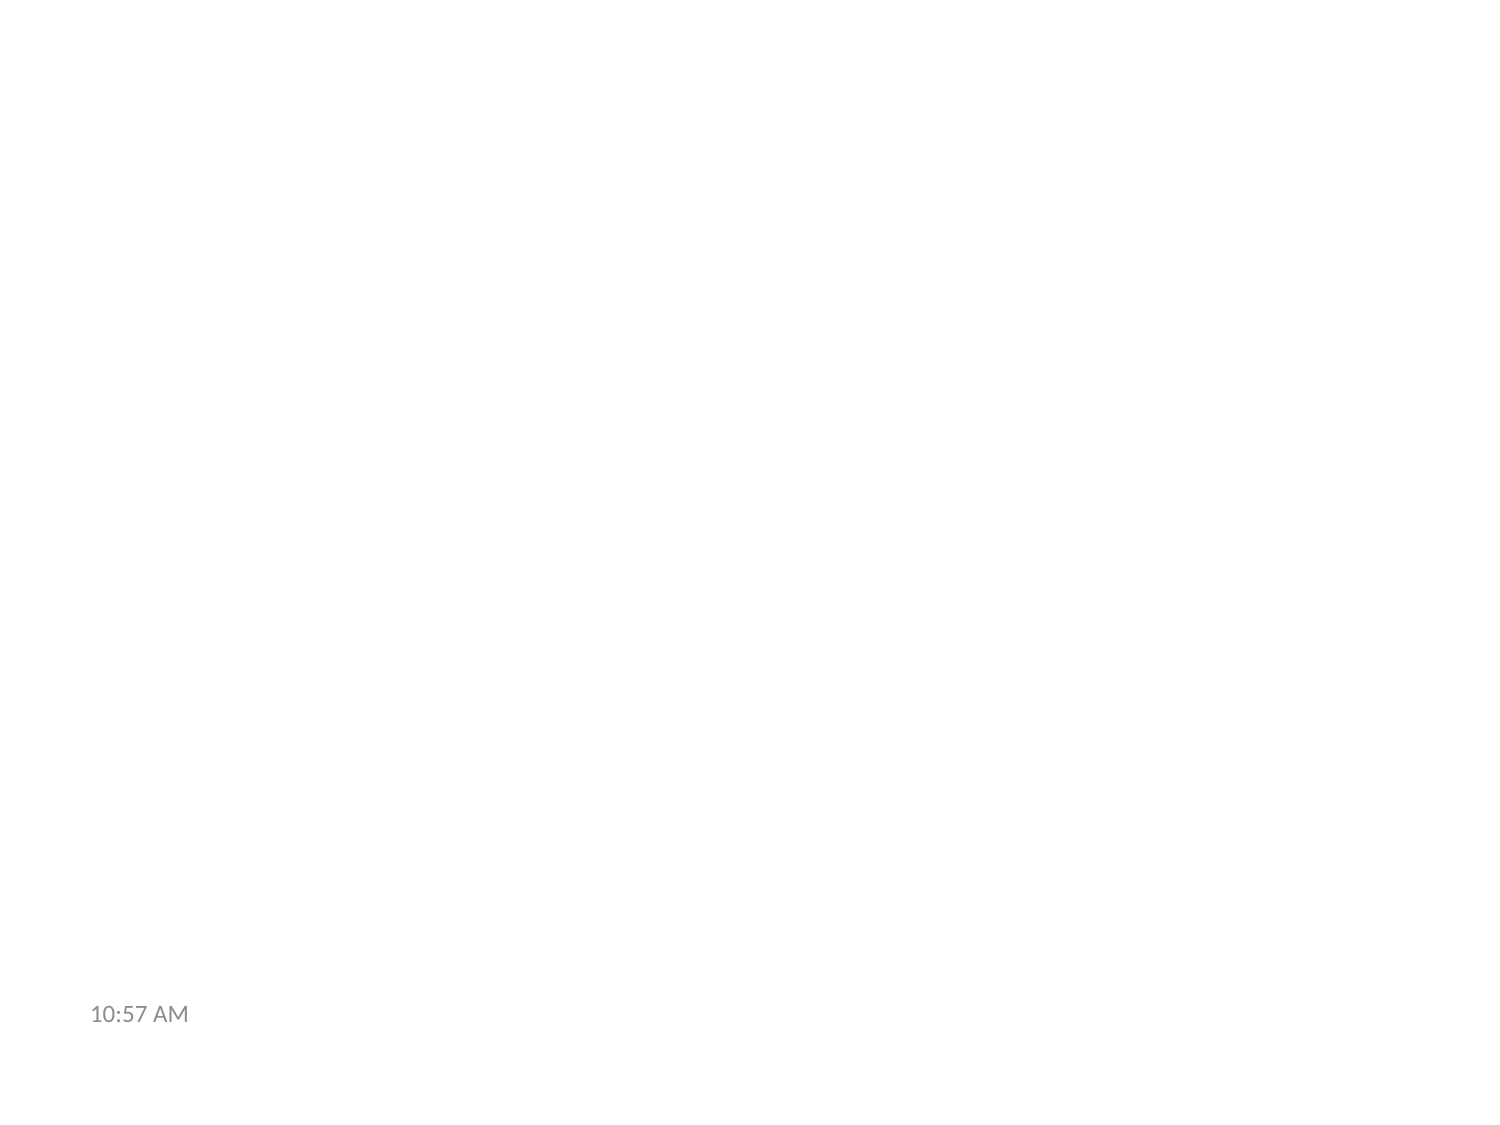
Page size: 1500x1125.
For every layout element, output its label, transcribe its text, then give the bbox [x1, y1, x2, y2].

text_box 3:35 PM [75, 982, 425, 1043]
